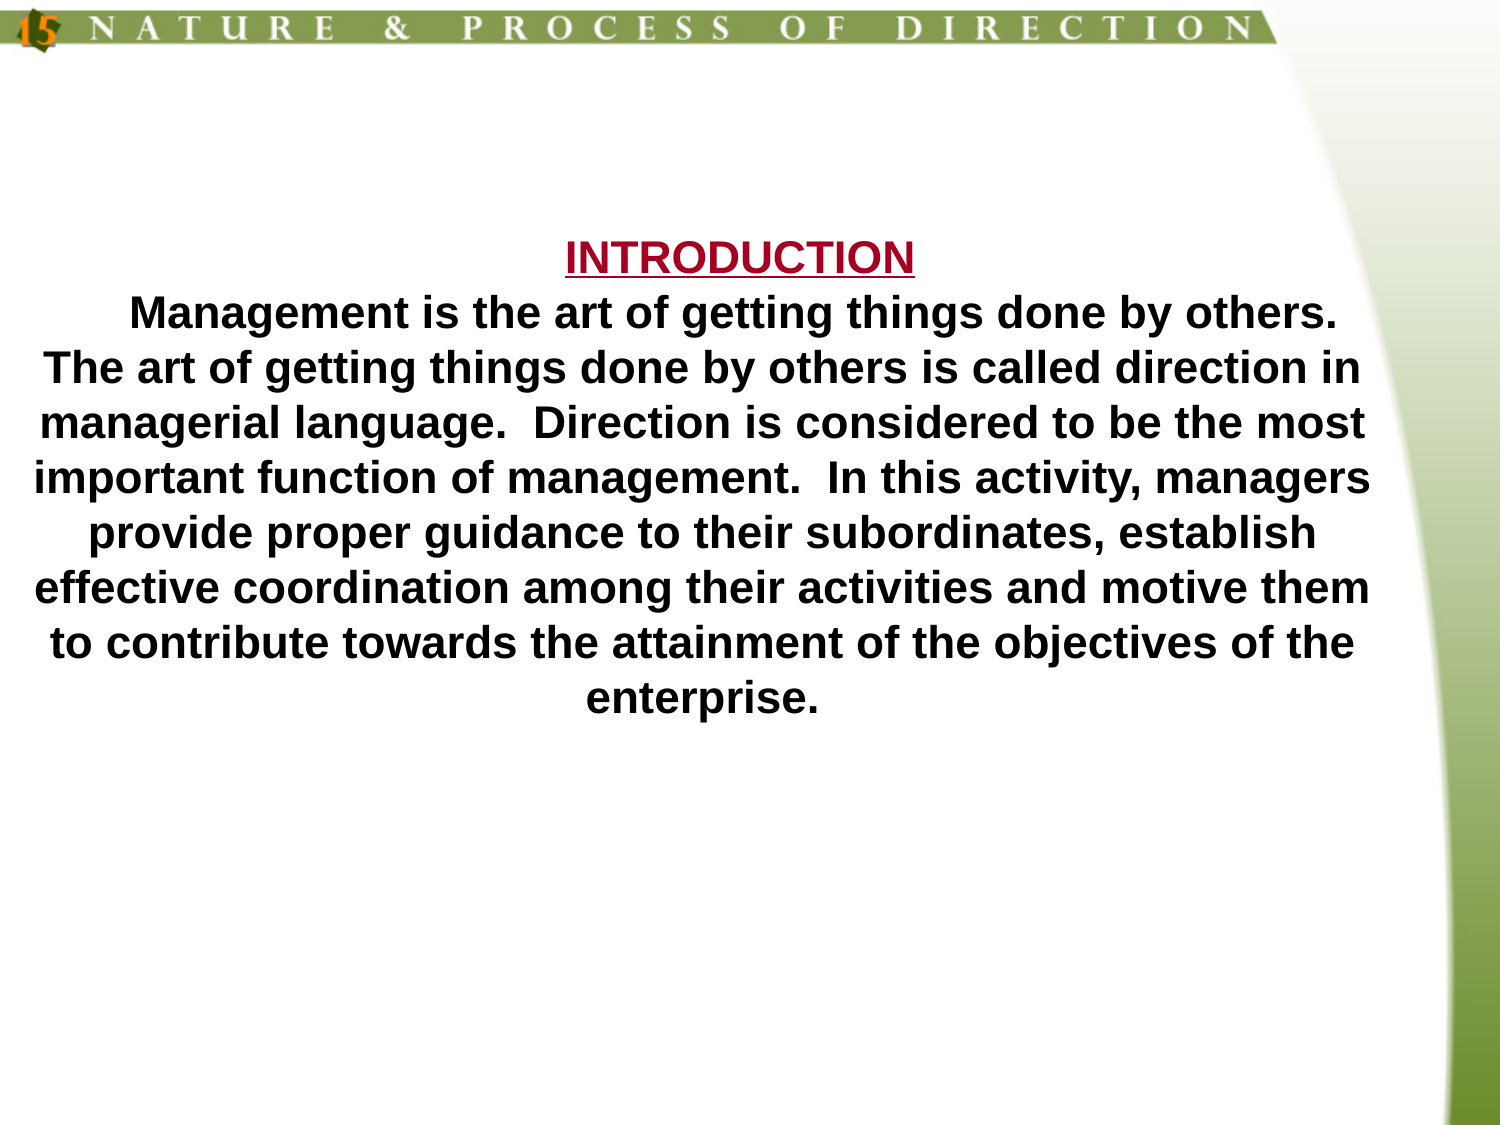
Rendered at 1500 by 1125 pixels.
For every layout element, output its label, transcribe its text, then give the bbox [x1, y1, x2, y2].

text_box INTRODUCTION Management is the art of getting things done by others. The art of getting things done by others is called direction in managerial language. Direction is considered to be the most important function of management. In this activity, managers provide proper guidance to their subordinates, establish effective coordination among their activities and motive them to contribute towards the attainment of the objectives of the enterprise. [17, 220, 1388, 730]
picture [0, 0, 1500, 1125]
